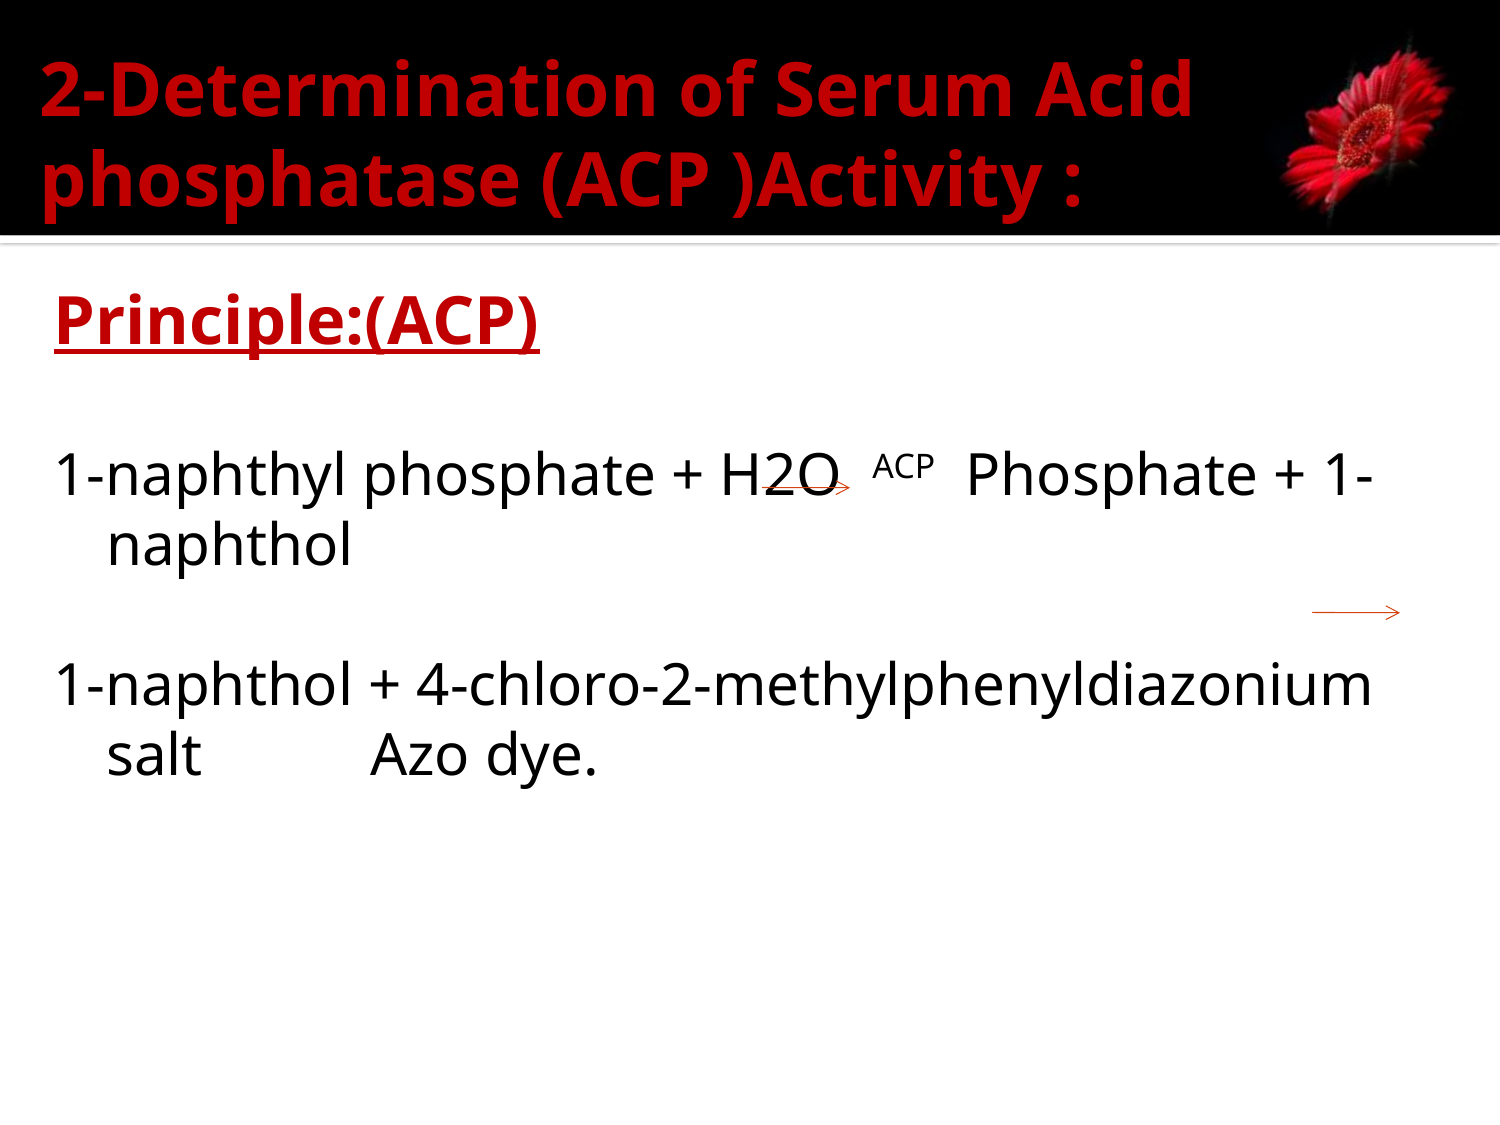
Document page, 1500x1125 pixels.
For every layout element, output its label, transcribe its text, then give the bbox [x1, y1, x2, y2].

title 2-Determination of Serum Acid phosphatase (ACP )Activity : [24, 37, 1255, 225]
picture [1249, 33, 1478, 224]
list Principle:(ACP) 1-naphthyl phosphate + H2O ACP Phosphate + 1- naphthol 1-naphthol + 4-chloro-2-methylphenyldiazonium salt Azo dye. [24, 262, 1475, 1050]
